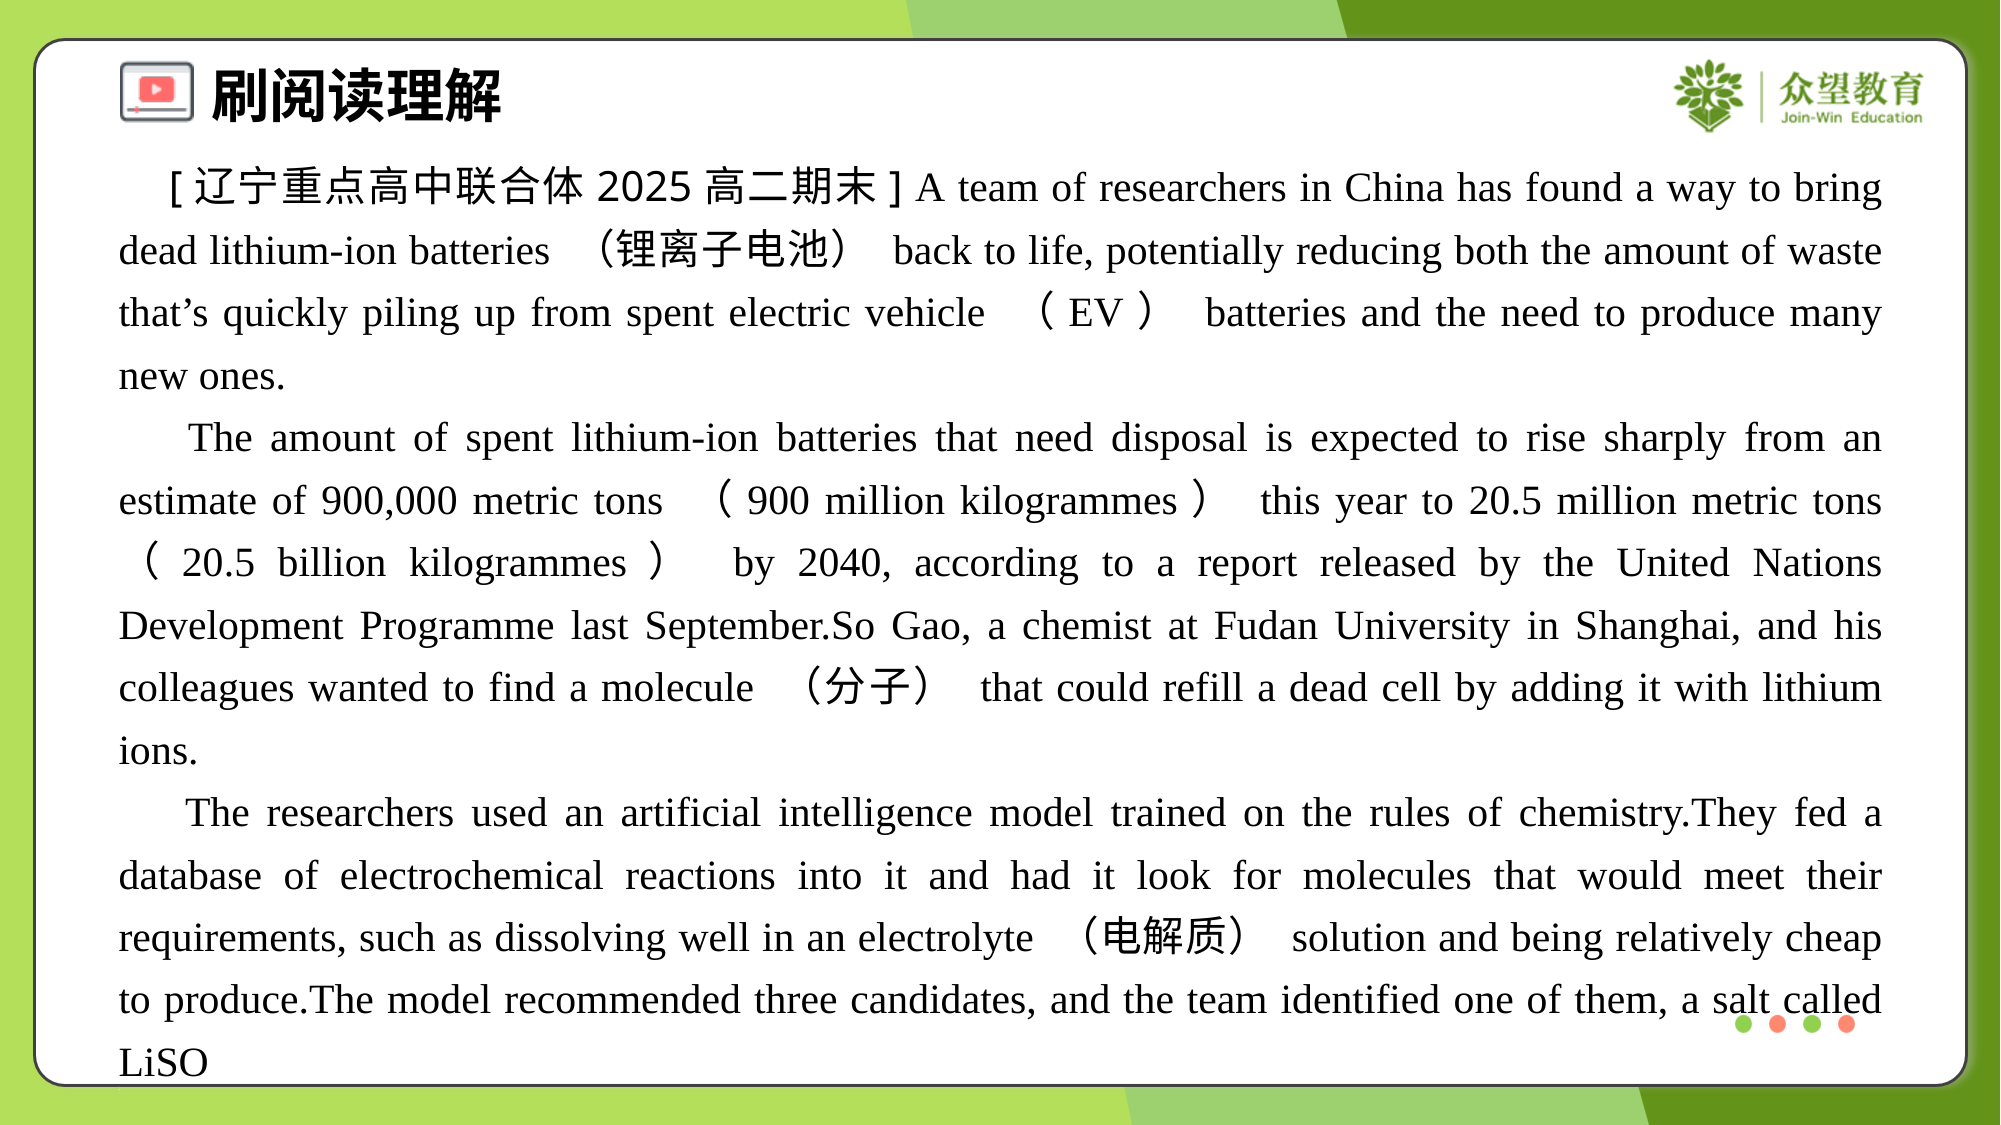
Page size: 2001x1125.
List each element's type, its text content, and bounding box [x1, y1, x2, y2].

picture [0, 0, 2000, 1125]
text_box [辽宁重点高中联合体2025高二期末] A team of researchers in China has found a way to bring dead lithium-ion batteries （锂离子电池） back to life, potentially reducing both the amount of waste that’s quickly piling up from spent electric vehicle （EV） batteries and the need to produce many new ones. The amount of spent lithium-ion batteries that need disposal is expected to rise sharply from an estimate of 900,000 metric tons （900 million kilogrammes） this year to 20.5 million metric tons （20.5 billion kilogrammes） by 2040, according to a report released by the United Nations Development Programme last September.So Gao, a chemist at Fudan University in Shanghai, and his colleagues wanted to find a molecule （分子） that could refill a dead cell by adding it with lithium ions. The researchers used an artificial intelligence model trained on the rules of chemistry.They fed a database of electrochemical reactions into it and had it look for molecules that would meet their requirements, such as dissolving well in an electrolyte （电解质） solution and being relatively cheap to produce.The model recommended three candidates, and the team identified one of them, a salt called LiSO<m> 2</m>CF<m> 3</m> （三氟甲基亚磺酸锂）, as ideal. [118, 147, 1883, 1086]
